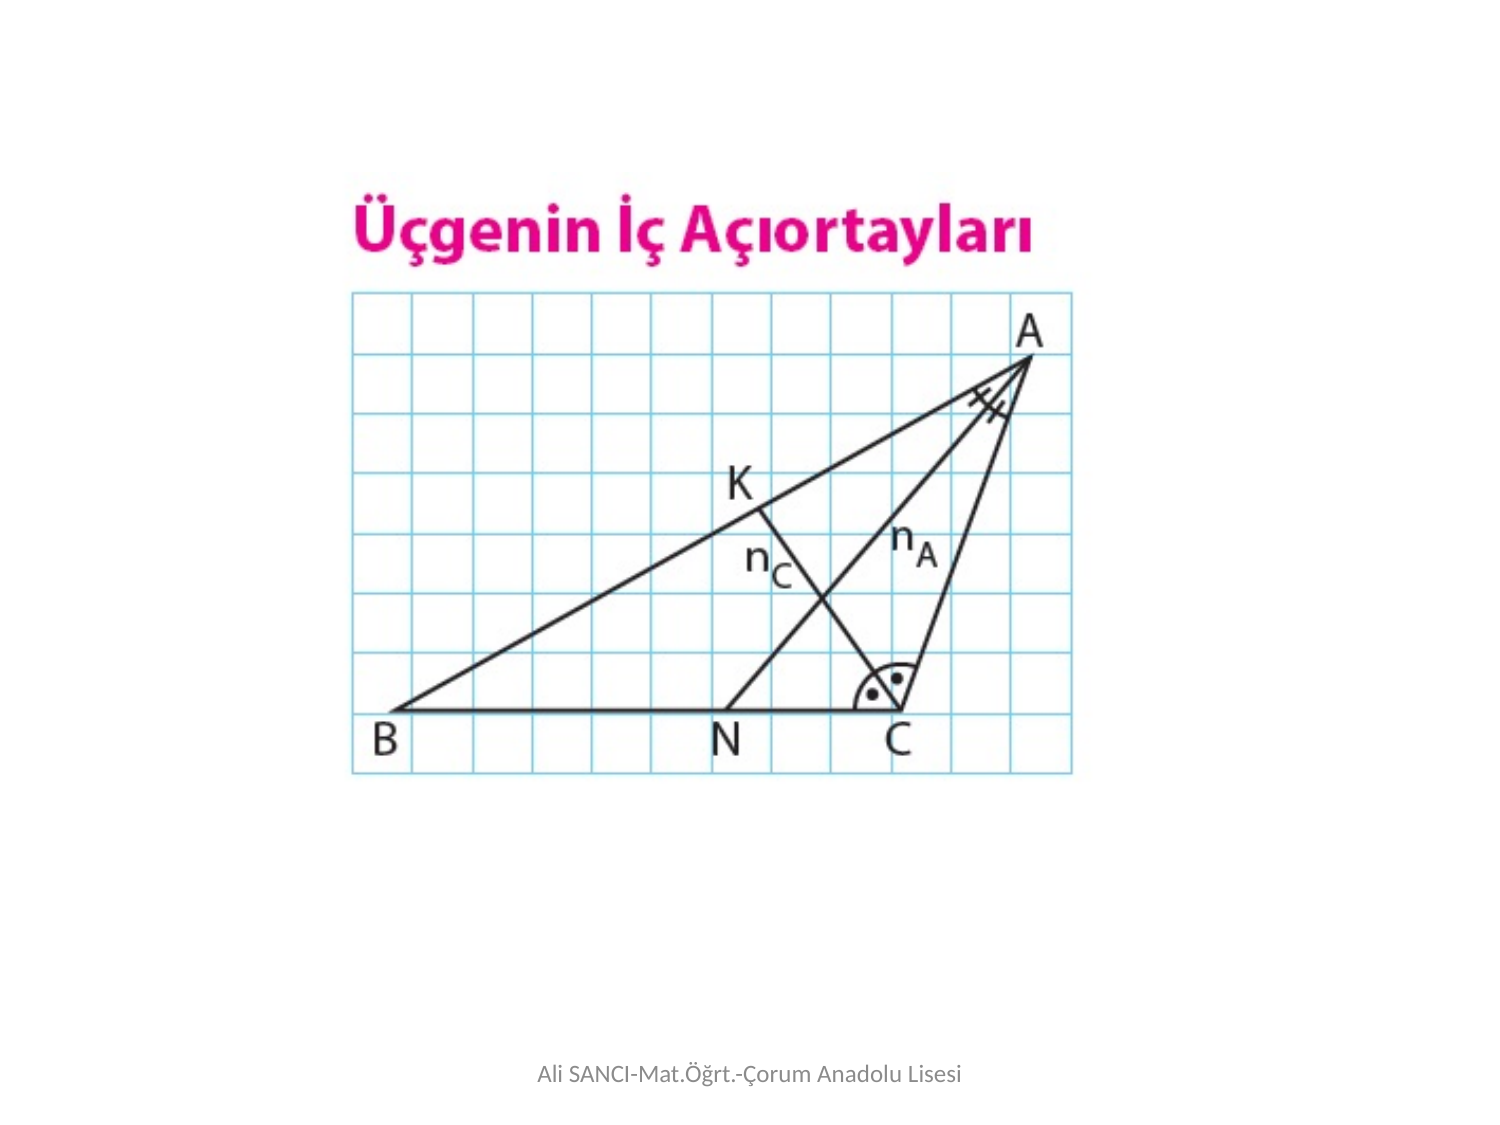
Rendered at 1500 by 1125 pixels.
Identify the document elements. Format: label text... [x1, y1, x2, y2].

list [312, 172, 1106, 811]
footer Ali SANCI-Mat.Öğrt.-Çorum Anadolu Lisesi [512, 1042, 988, 1103]
